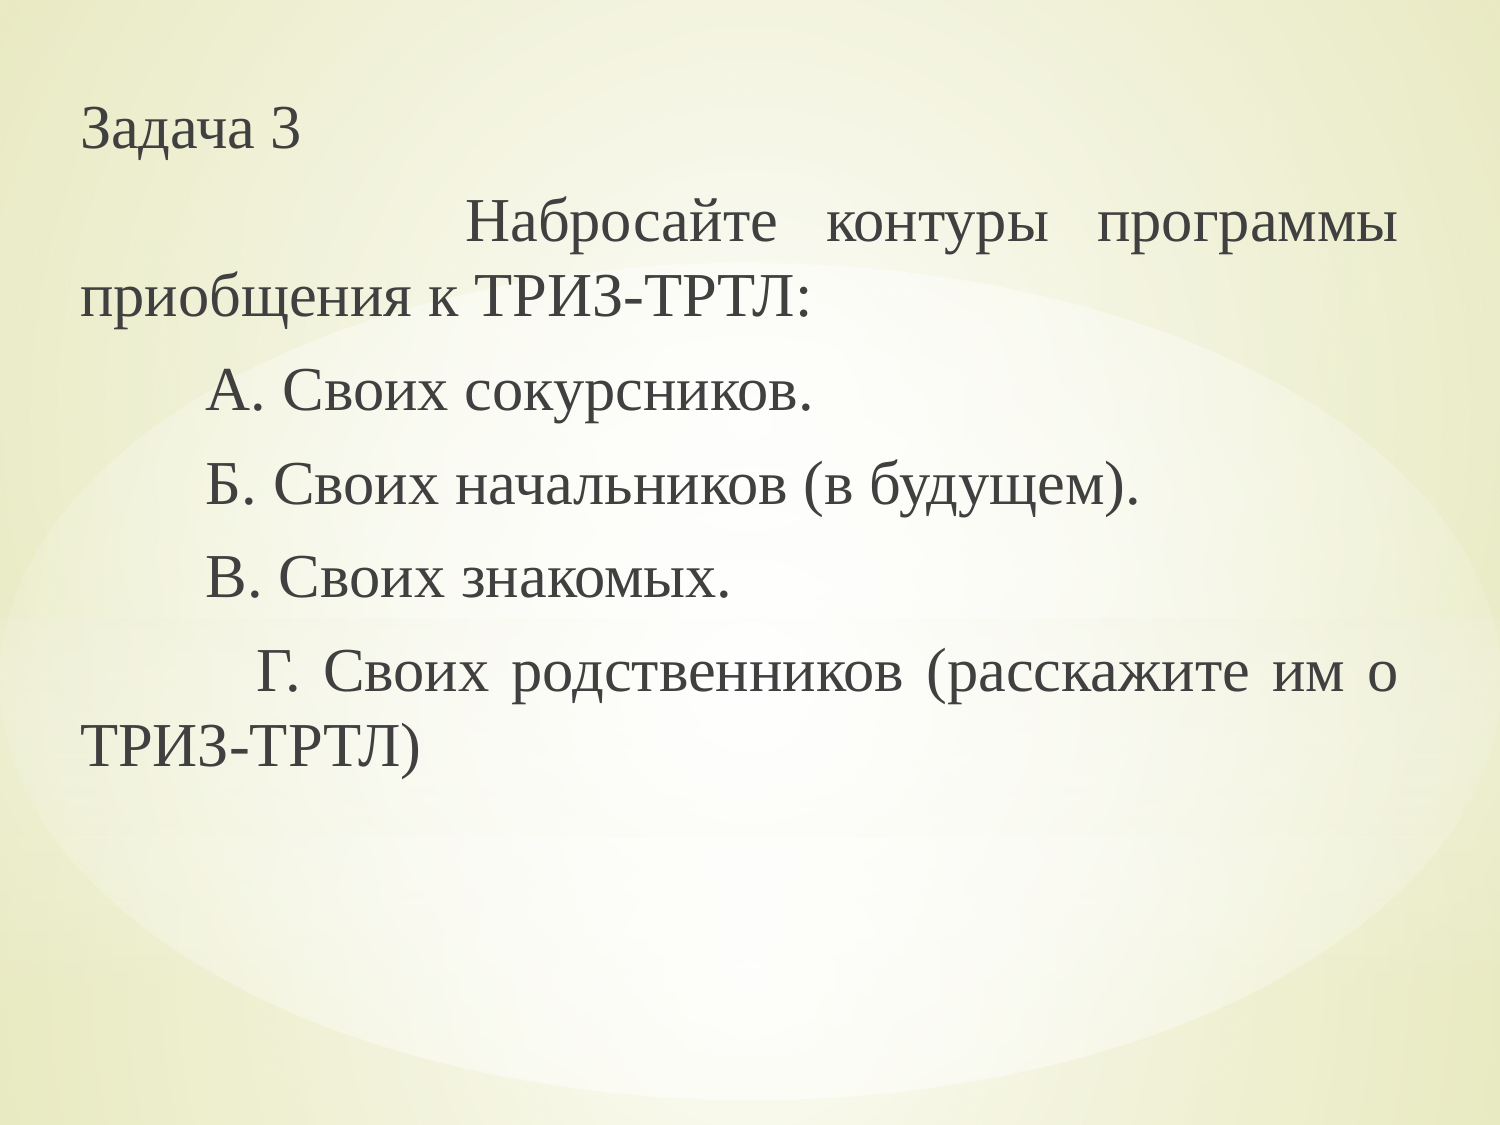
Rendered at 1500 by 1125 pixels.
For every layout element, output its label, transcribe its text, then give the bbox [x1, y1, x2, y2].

list Задача 3 Набросайте контуры программы приобщения к ТРИЗ-ТРТЛ: А. Своих сокурсников. Б. Своих начальников (в будущем). В. Своих знакомых. Г. Своих родственников (расскажите им о ТРИЗ-ТРТЛ) [64, 78, 1415, 998]
